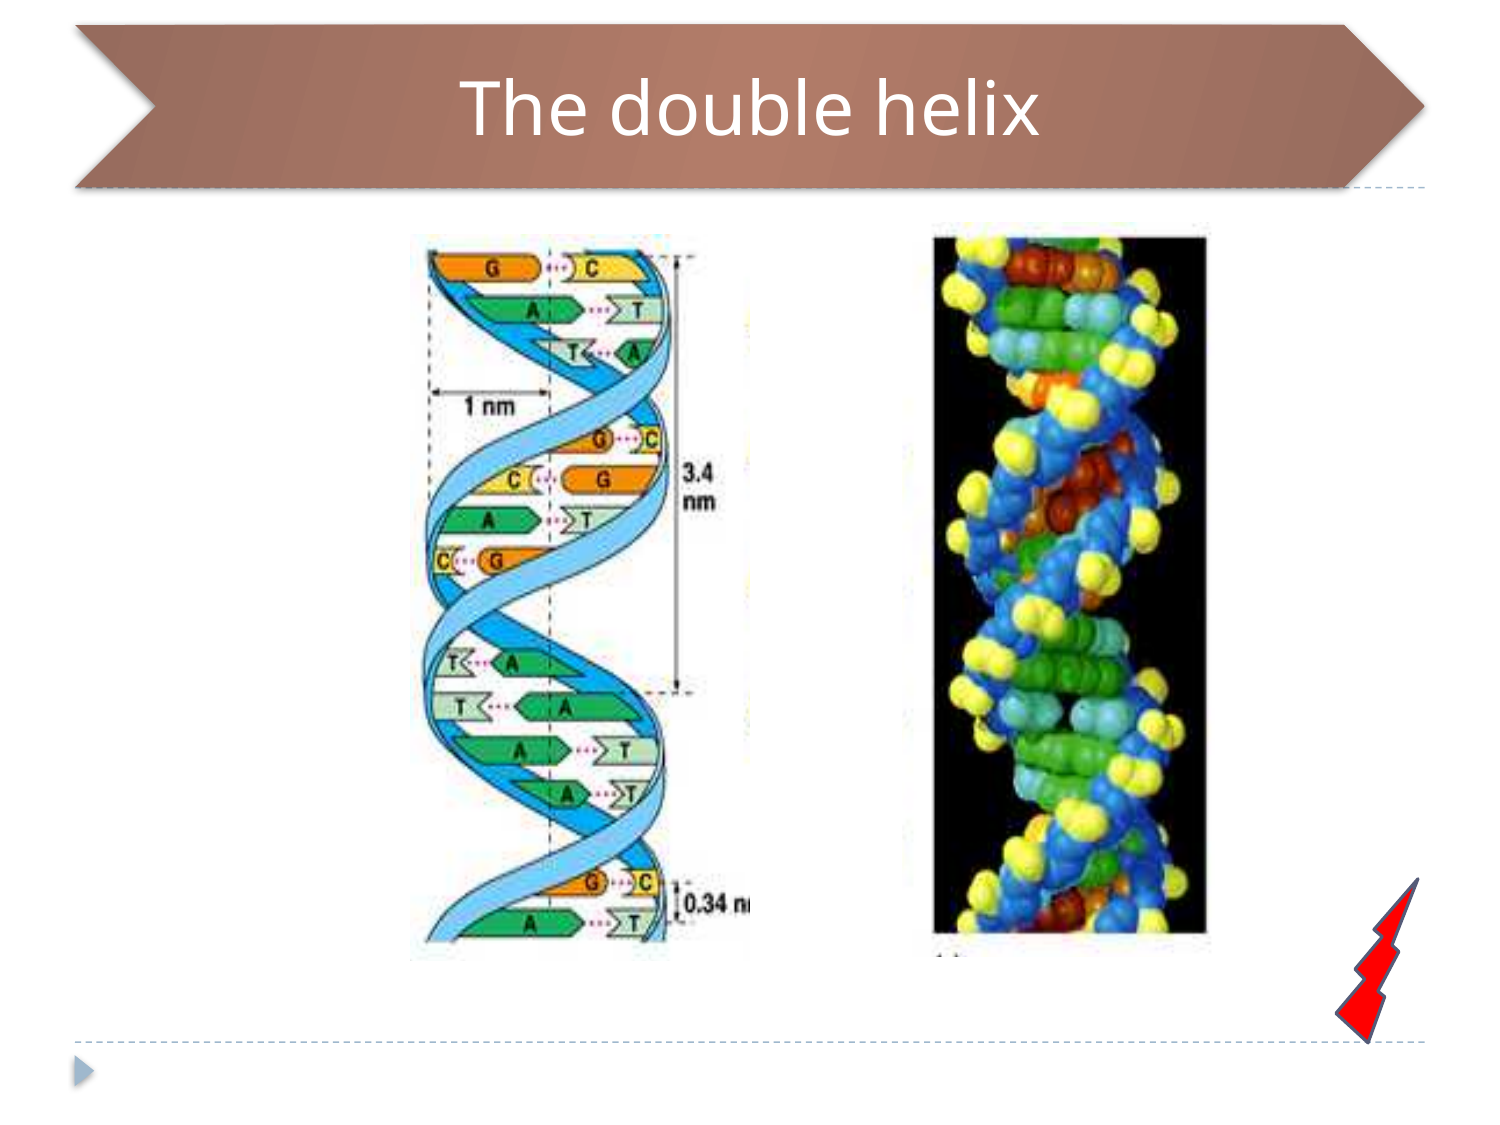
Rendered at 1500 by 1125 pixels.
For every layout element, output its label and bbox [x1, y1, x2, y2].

picture [902, 222, 1221, 958]
text_box [74, 24, 1426, 188]
text_box [1334, 877, 1420, 1045]
list [409, 234, 751, 962]
